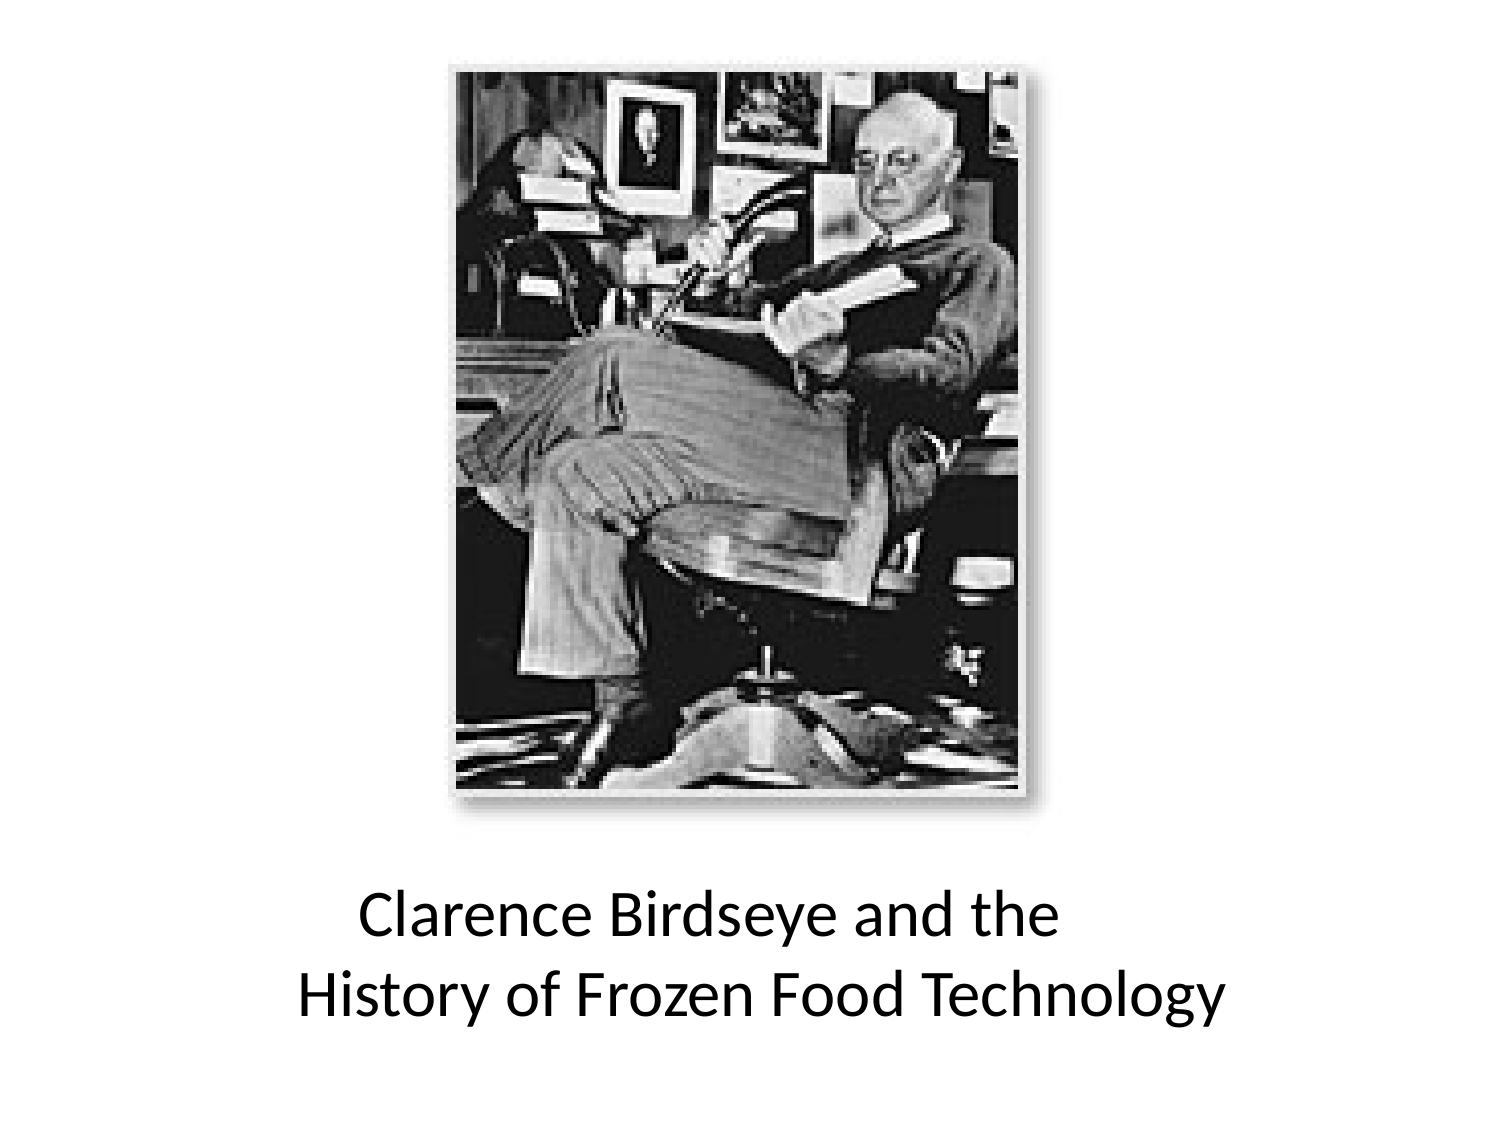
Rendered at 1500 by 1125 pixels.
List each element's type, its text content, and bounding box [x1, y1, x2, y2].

picture [412, 24, 1063, 838]
text_box Clarence Birdseye and the History of Frozen Food Technology [262, 862, 1263, 1038]
